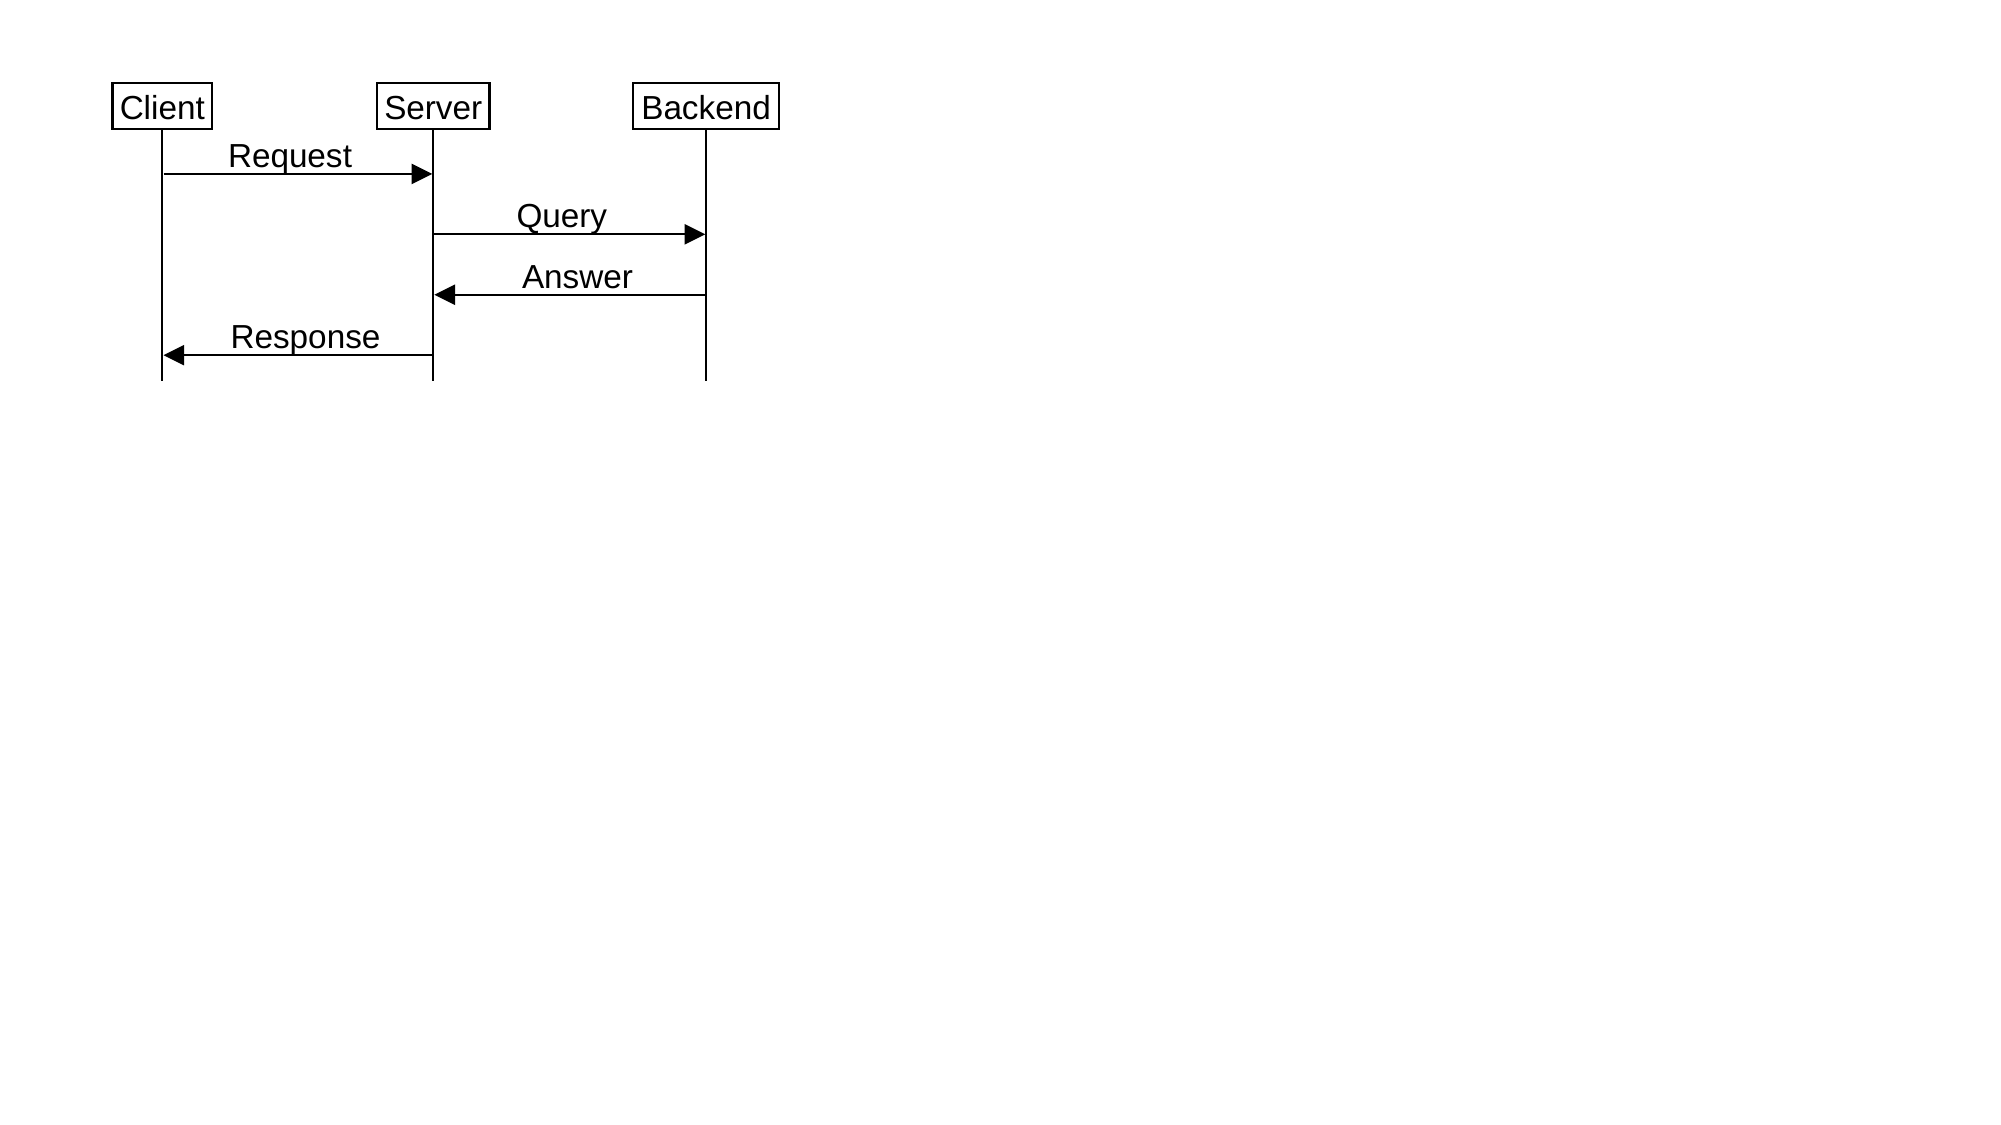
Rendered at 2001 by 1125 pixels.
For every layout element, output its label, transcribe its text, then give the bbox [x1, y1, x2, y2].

text_box Request [225, 135, 355, 173]
text_box Response [228, 316, 383, 354]
text_box Query [514, 195, 610, 233]
text_box Backend [633, 83, 780, 130]
text_box Server [377, 83, 490, 130]
text_box Client [112, 83, 213, 130]
text_box Answer [519, 256, 636, 294]
text_box [74, 74, 821, 382]
